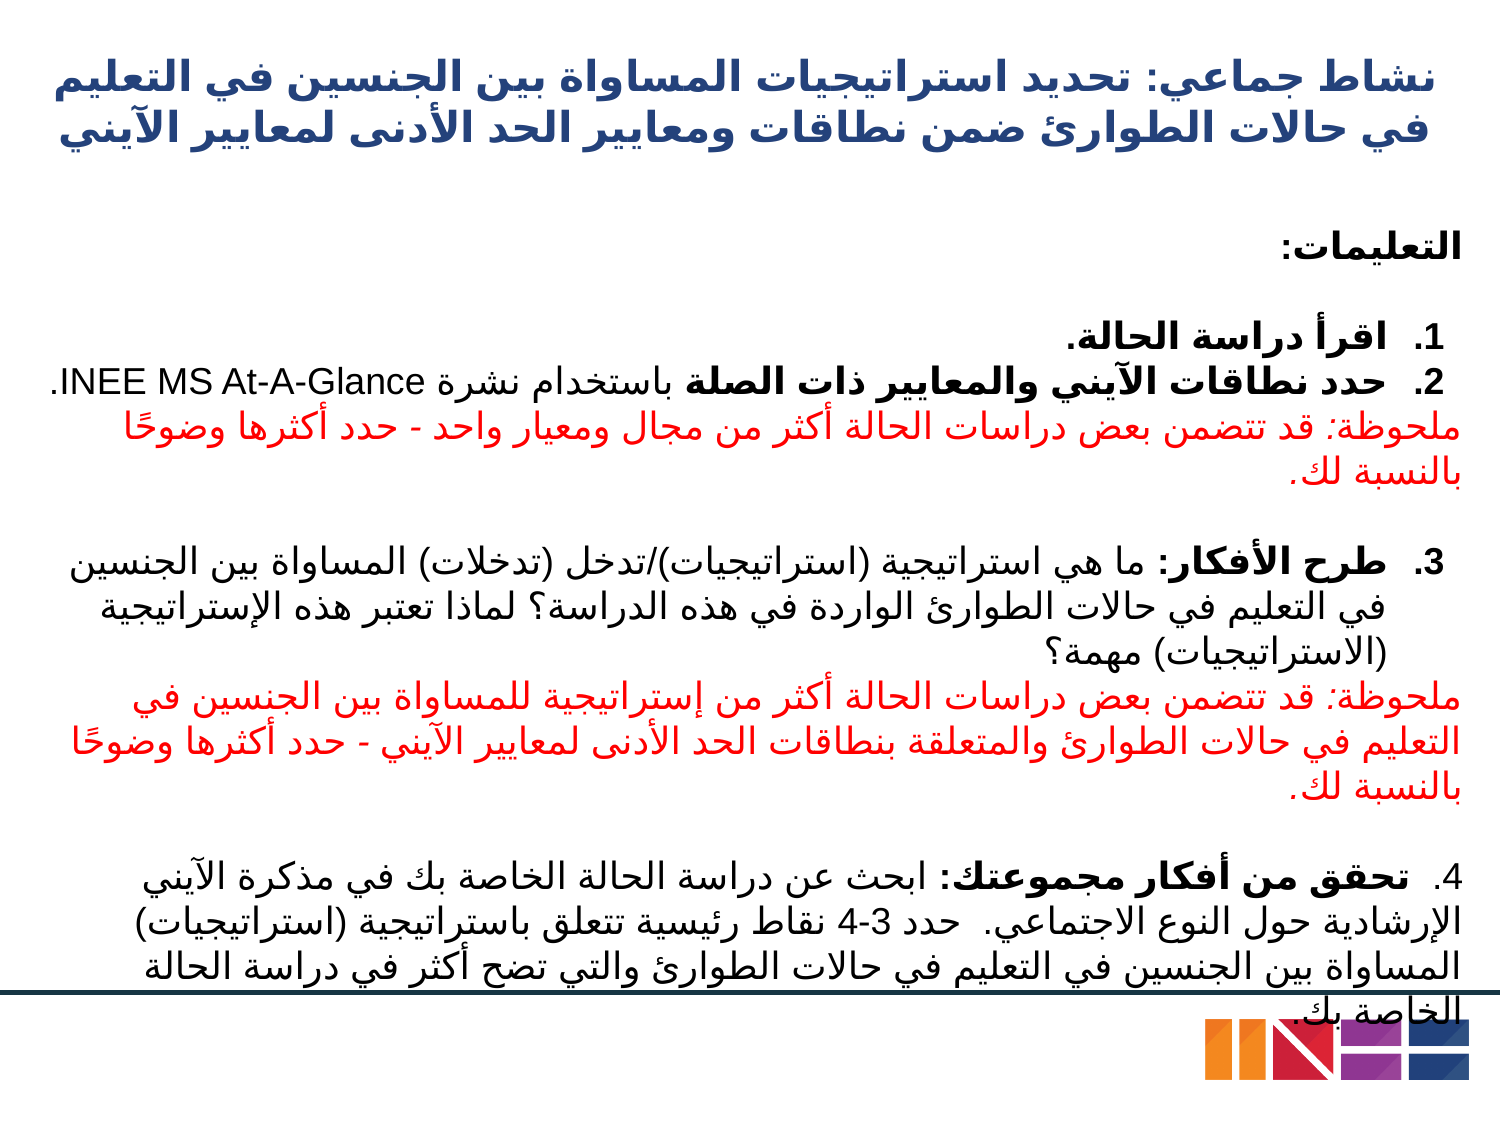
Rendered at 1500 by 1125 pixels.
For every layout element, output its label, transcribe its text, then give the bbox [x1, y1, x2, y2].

title نشاط جماعي: تحديد استراتيجيات المساواة بين الجنسين في التعليم في حالات الطوارئ ضمن نطاقات ومعايير الحد الأدنى لمعايير الآيني [23, 33, 1468, 173]
list التعليمات: اقرأ دراسة الحالة. حدد نطاقات الآيني والمعايير ذات الصلة باستخدام نشرة INEE MS At-A-Glance. ملحوظة: قد تتضمن بعض دراسات الحالة أكثر من مجال ومعيار واحد - حدد أكثرها وضوحًا بالنسبة لك. طرح الأفكار: ما هي استراتيجية (استراتيجيات)/تدخل (تدخلات) المساواة بين الجنسين في التعليم في حالات الطوارئ الواردة في هذه الدراسة؟ لماذا تعتبر هذه الإستراتيجية (الاستراتيجيات) مهمة؟ ملحوظة: قد تتضمن بعض دراسات الحالة أكثر من إستراتيجية للمساواة بين الجنسين في التعليم في حالات الطوارئ والمتعلقة بنطاقات الحد الأدنى لمعايير الآيني - حدد أكثرها وضوحًا بالنسبة لك. 4. تحقق من أفكار مجموعتك: ابحث عن دراسة الحالة الخاصة بك في مذكرة الآيني الإرشادية حول النوع الاجتماعي. حدد 3-4 نقاط رئيسية تتعلق باستراتيجية (استراتيجيات) المساواة بين الجنسين في التعليم في حالات الطوارئ والتي تضح أكثر في دراسة الحالة الخاصة بك. [23, 206, 1479, 1122]
